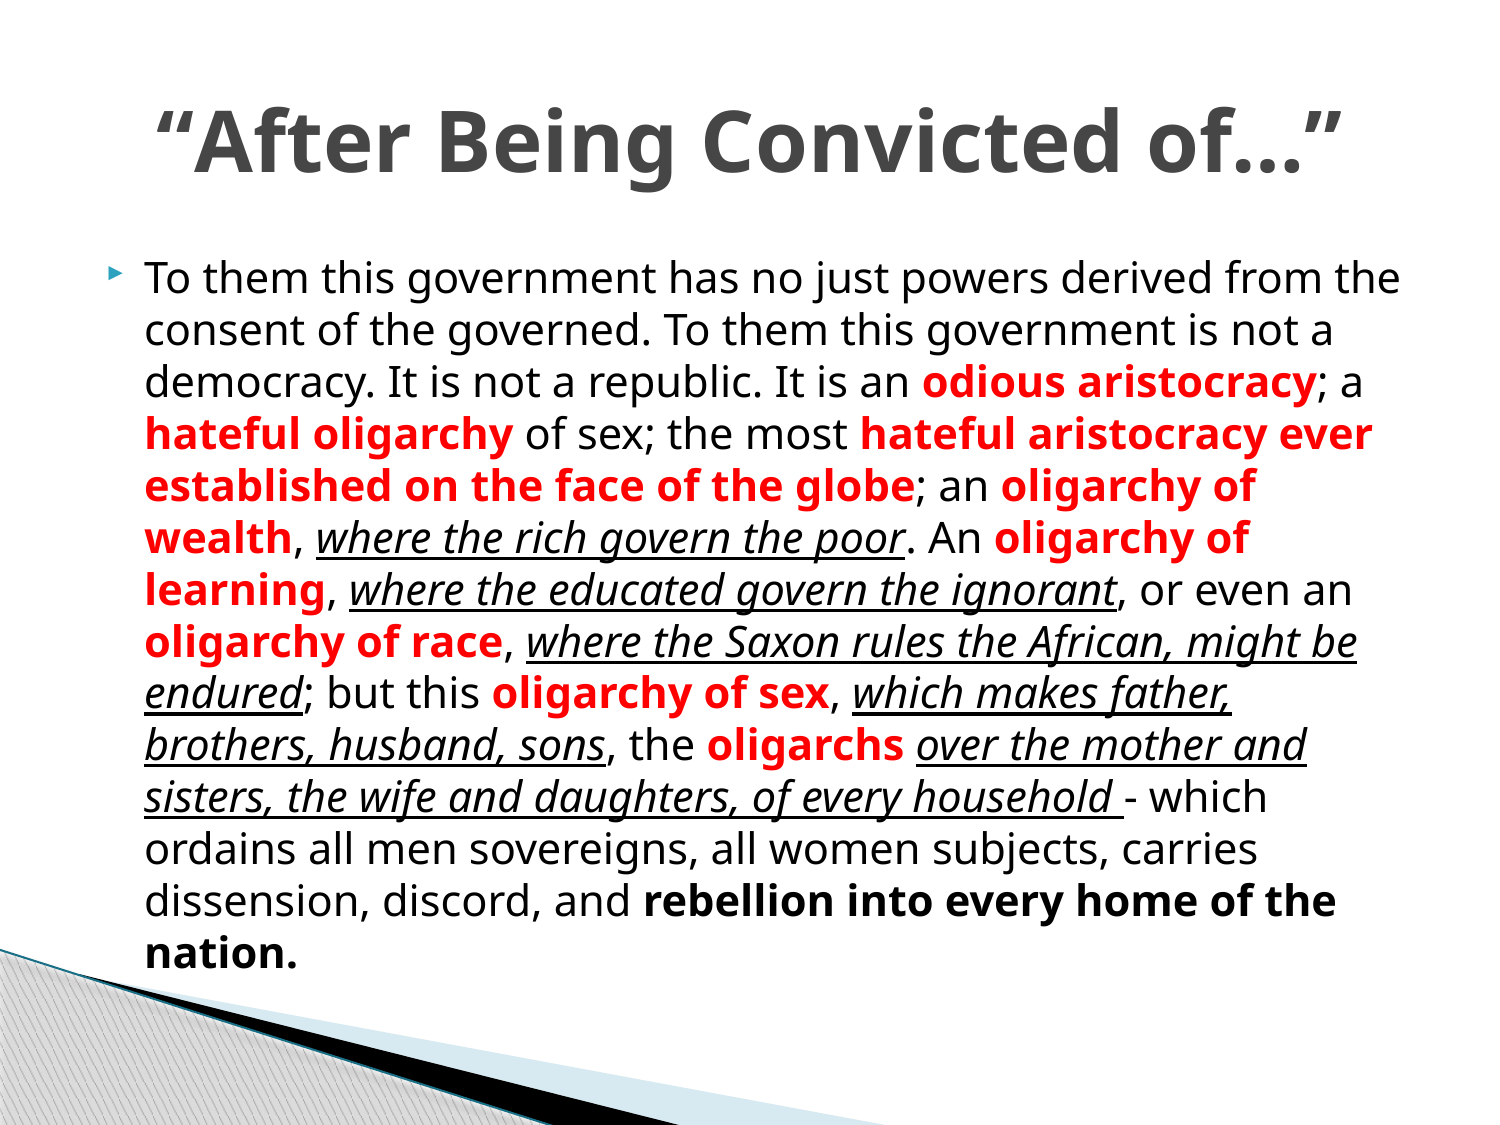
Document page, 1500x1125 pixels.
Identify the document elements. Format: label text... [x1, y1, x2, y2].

list To them this government has no just powers derived from the consent of the governed. To them this government is not a democracy. It is not a republic. It is an odious aristocracy; a hateful oligarchy of sex; the most hateful aristocracy ever established on the face of the globe; an oligarchy of wealth, where the rich govern the poor. An oligarchy of learning, where the educated govern the ignorant, or even an oligarchy of race, where the Saxon rules the African, might be endured; but this oligarchy of sex, which makes father, brothers, husband, sons, the oligarchs over the mother and sisters, the wife and daughters, of every household - which ordains all men sovereigns, all women subjects, carries dissension, discord, and rebellion into every home of the nation. [75, 243, 1425, 986]
title “After Being Convicted of…” [75, 45, 1425, 233]
